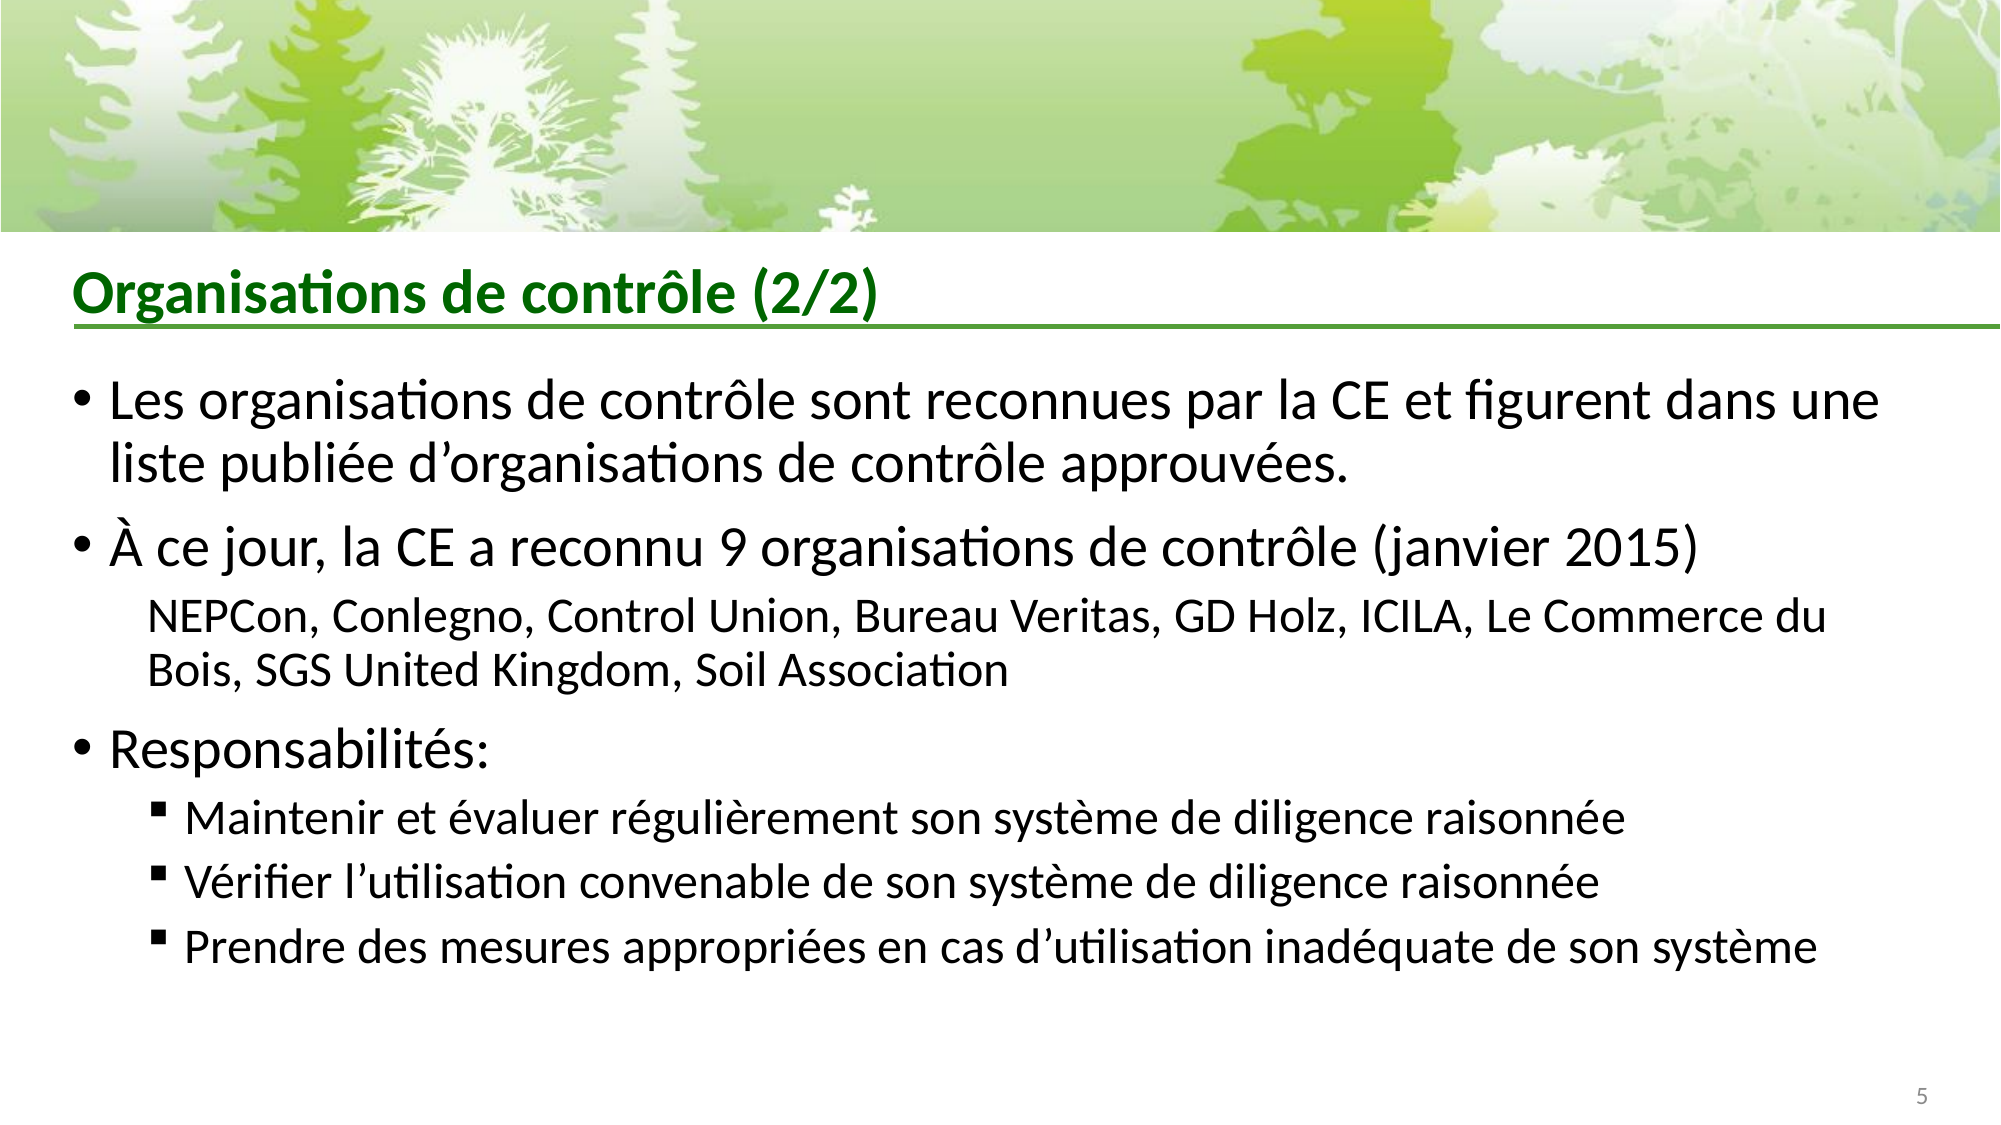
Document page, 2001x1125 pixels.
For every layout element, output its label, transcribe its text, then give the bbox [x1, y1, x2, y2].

list Les organisations de contrôle sont reconnues par la CE et figurent dans une liste publiée d’organisations de contrôle approuvées. À ce jour, la CE a reconnu 9 organisations de contrôle (janvier 2015) NEPCon, Conlegno, Control Union, Bureau Veritas, GD Holz, ICILA, Le Commerce du Bois, SGS United Kingdom, Soil Association Responsabilités: Maintenir et évaluer régulièrement son système de diligence raisonnée Vérifier l’utilisation convenable de son système de diligence raisonnée Prendre des mesures appropriées en cas d’utilisation inadéquate de son système [57, 362, 1940, 1105]
picture [0, 0, 2000, 232]
slide_number 5 [1493, 1065, 1944, 1125]
title Organisations de contrôle (2/2) [57, 200, 1408, 362]
